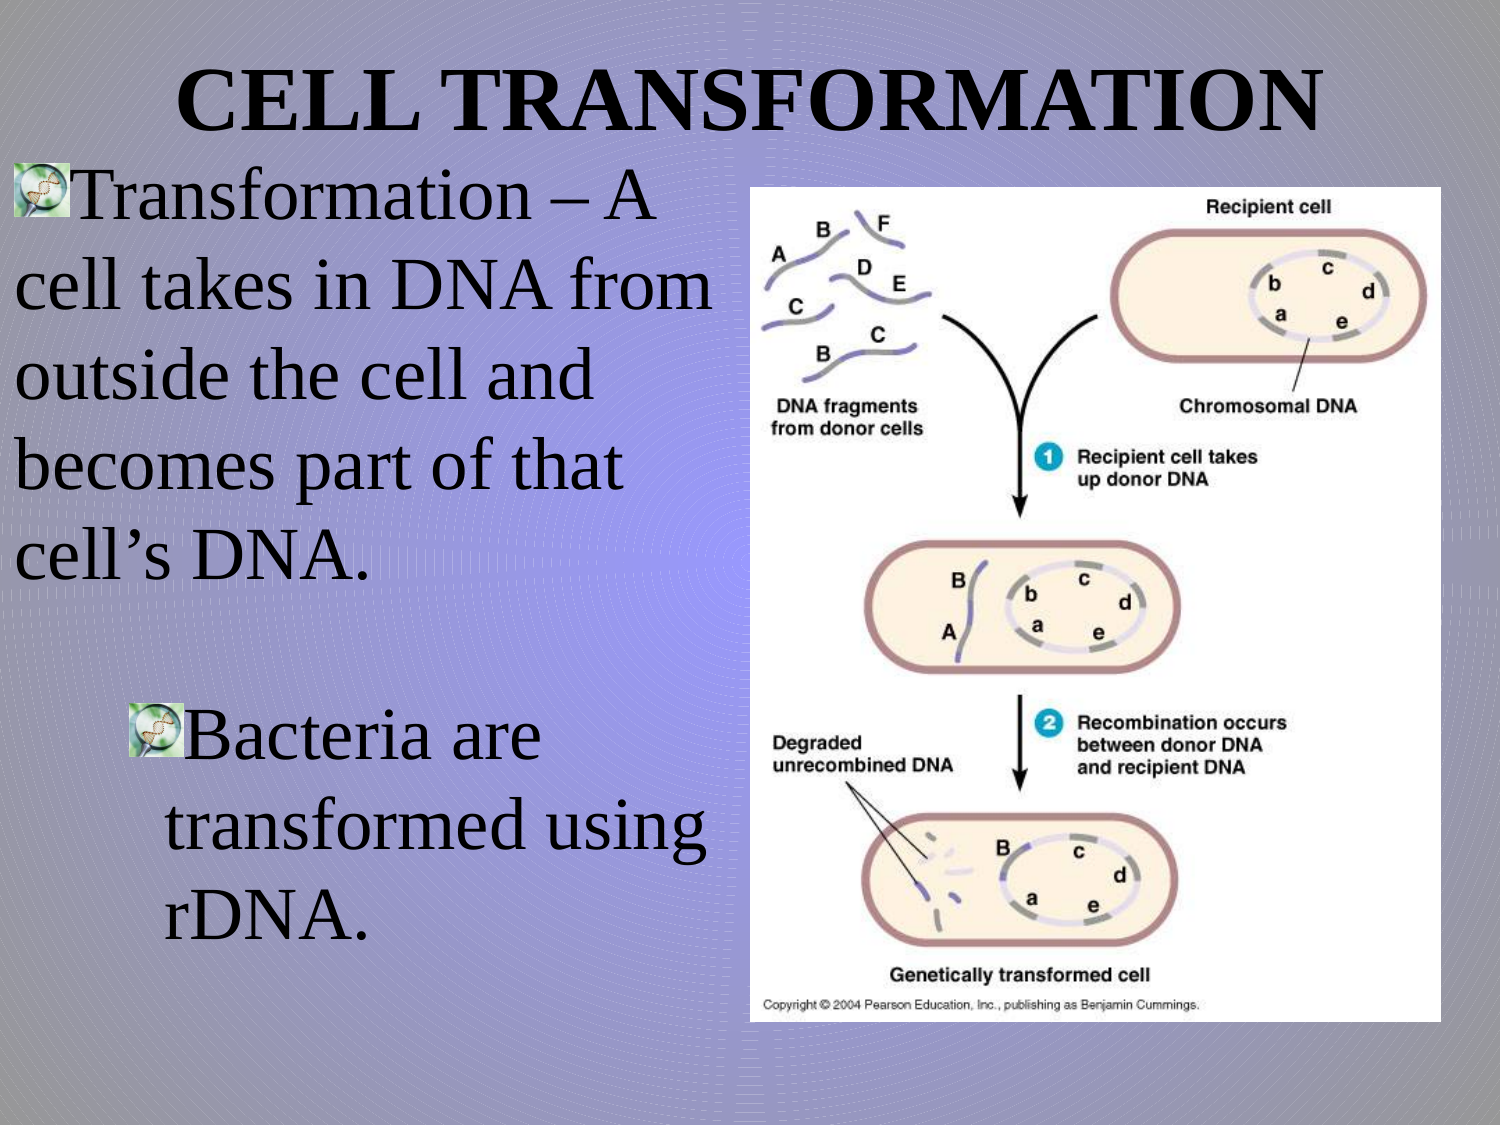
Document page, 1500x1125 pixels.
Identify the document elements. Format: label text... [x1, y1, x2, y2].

title Cell Transformation [75, 0, 1425, 185]
picture [129, 703, 184, 757]
text_box Transformation – A cell takes in DNA from outside the cell and becomes part of that cell’s DNA. Bacteria are transformed using rDNA. [0, 137, 775, 963]
picture [14, 163, 70, 217]
picture [749, 187, 1441, 1023]
